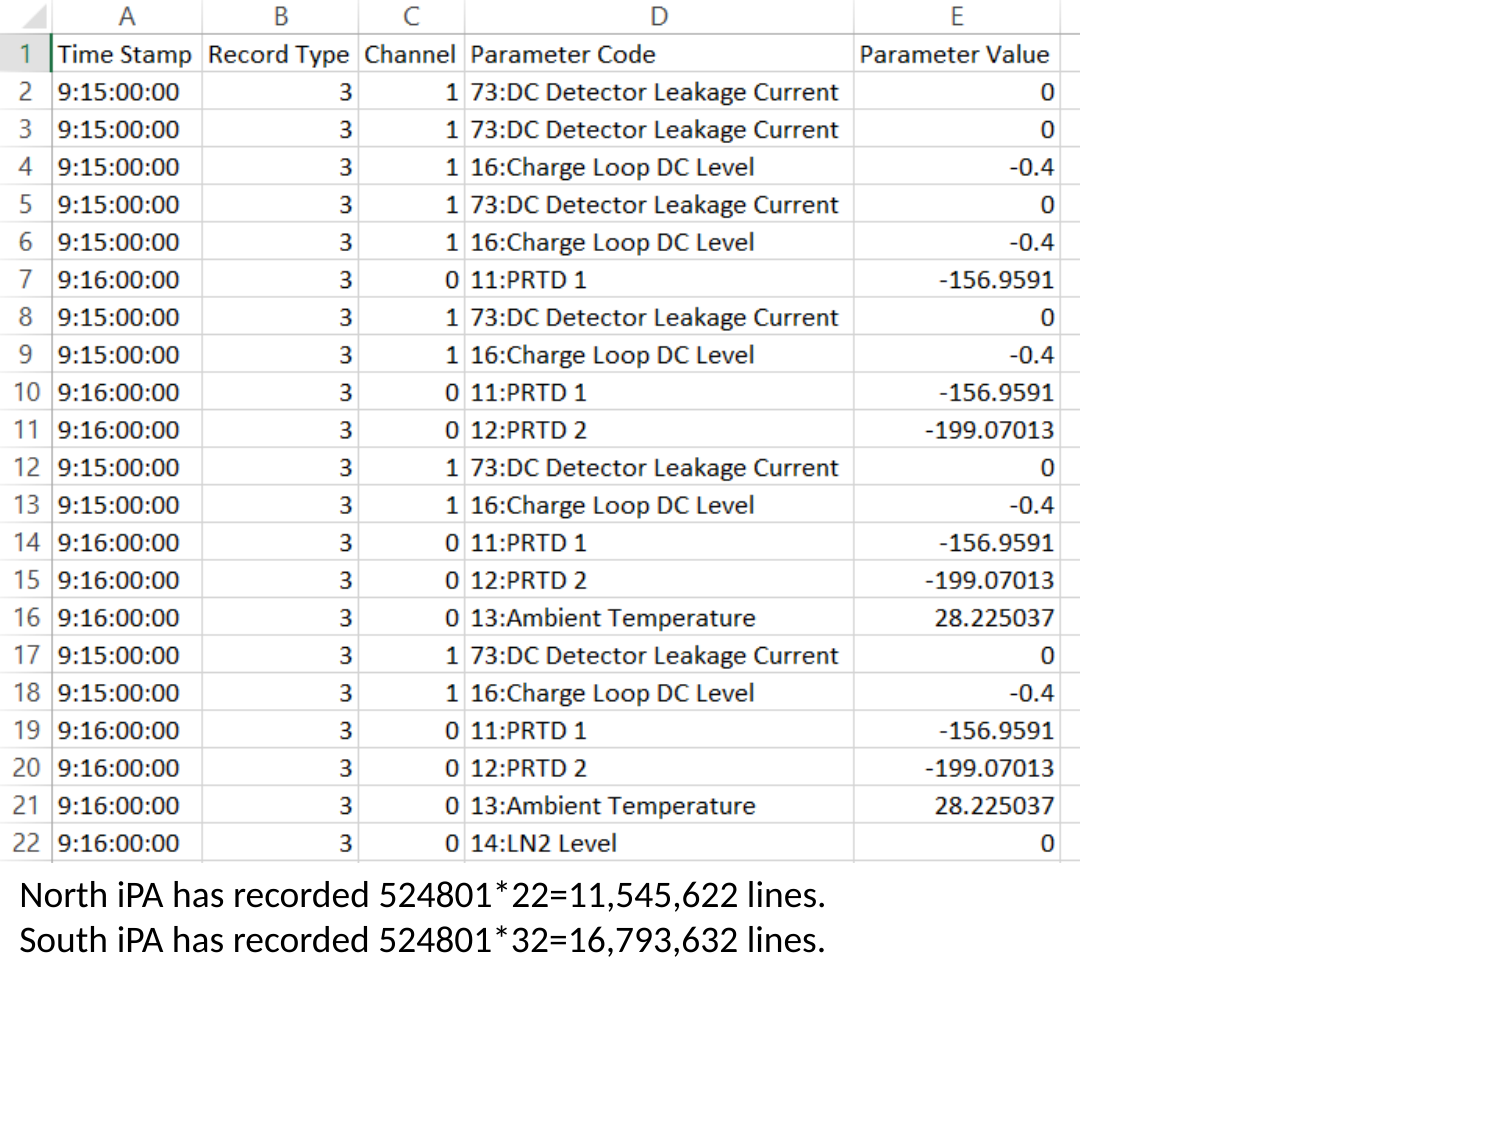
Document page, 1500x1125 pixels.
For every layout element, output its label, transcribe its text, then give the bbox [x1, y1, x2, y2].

text_box North iPA has recorded 524801*22=11,545,622 lines. South iPA has recorded 524801*32=16,793,632 lines. [4, 863, 843, 968]
picture [0, 0, 1080, 863]
